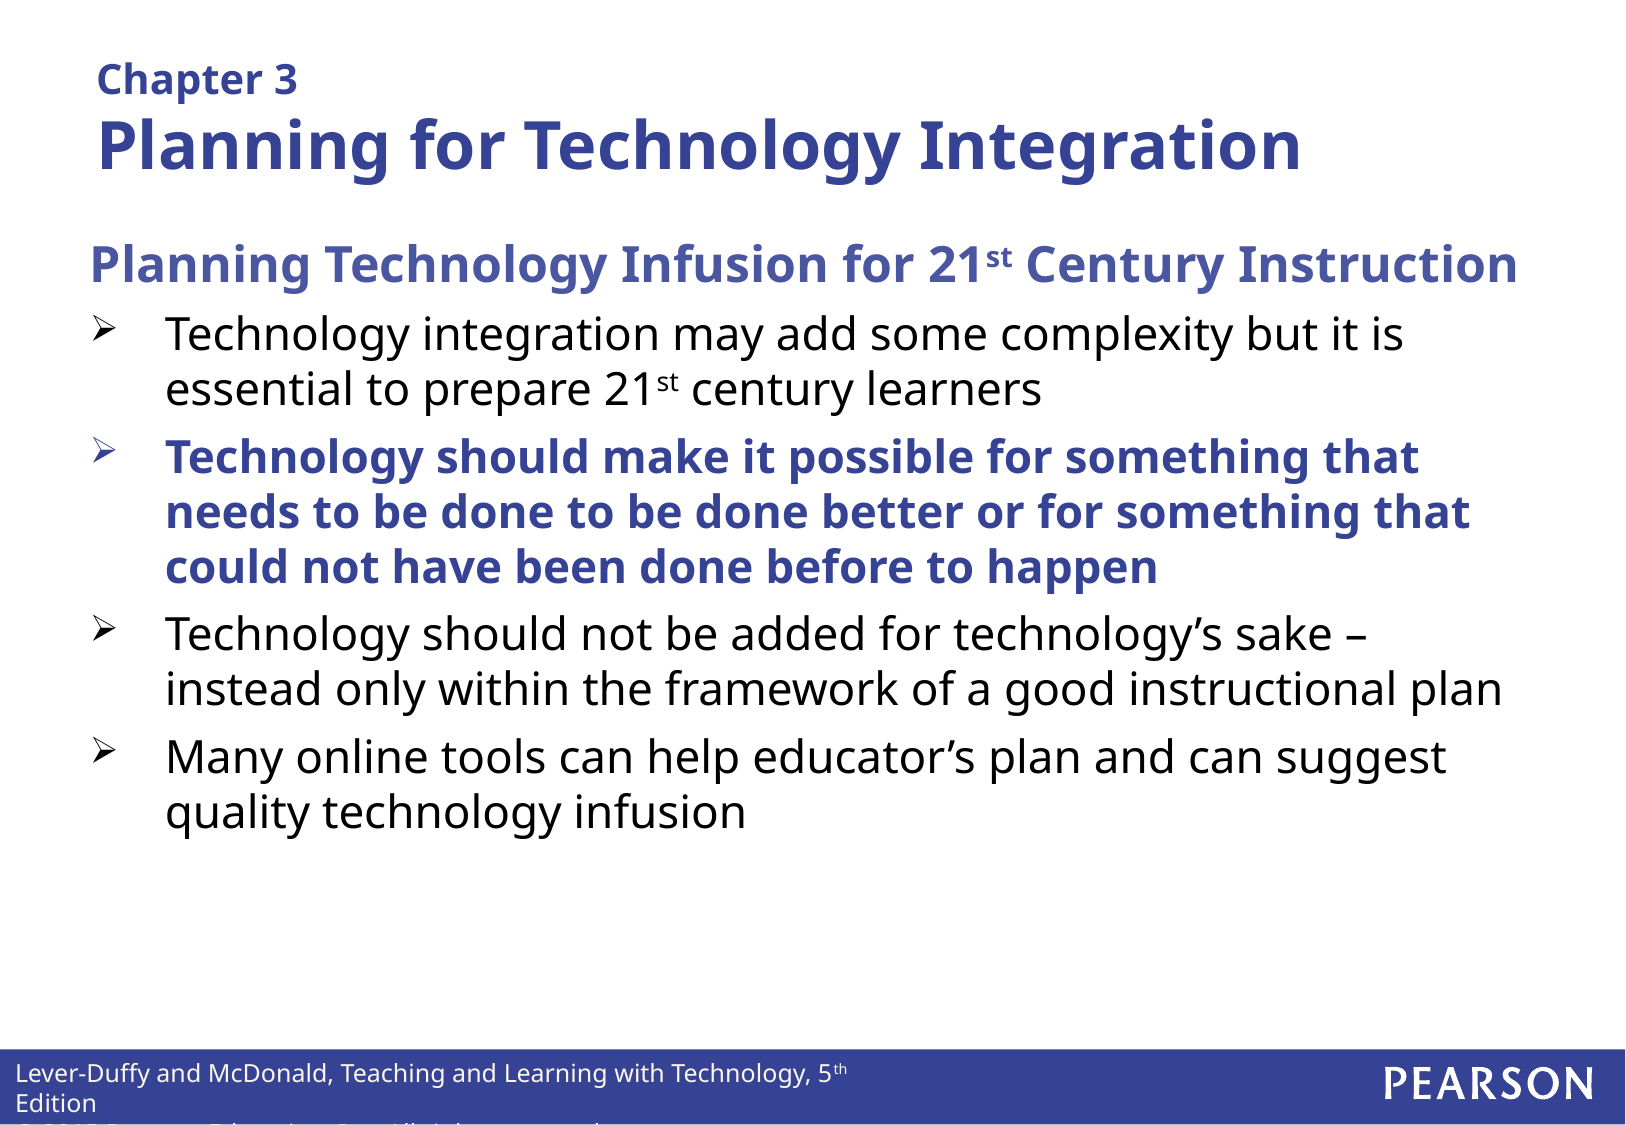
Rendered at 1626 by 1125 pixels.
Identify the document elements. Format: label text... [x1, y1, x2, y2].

title Chapter 3 Planning for Technology Integration [81, 45, 1544, 233]
list Planning Technology Infusion for 21st Century Instruction Technology integration may add some complexity but it is essential to prepare 21st century learners Technology should make it possible for something that needs to be done to be done better or for something that could not have been done before to happen Technology should not be added for technology’s sake – instead only within the framework of a good instructional plan Many online tools can help educator’s plan and can suggest quality technology infusion [75, 224, 1538, 968]
